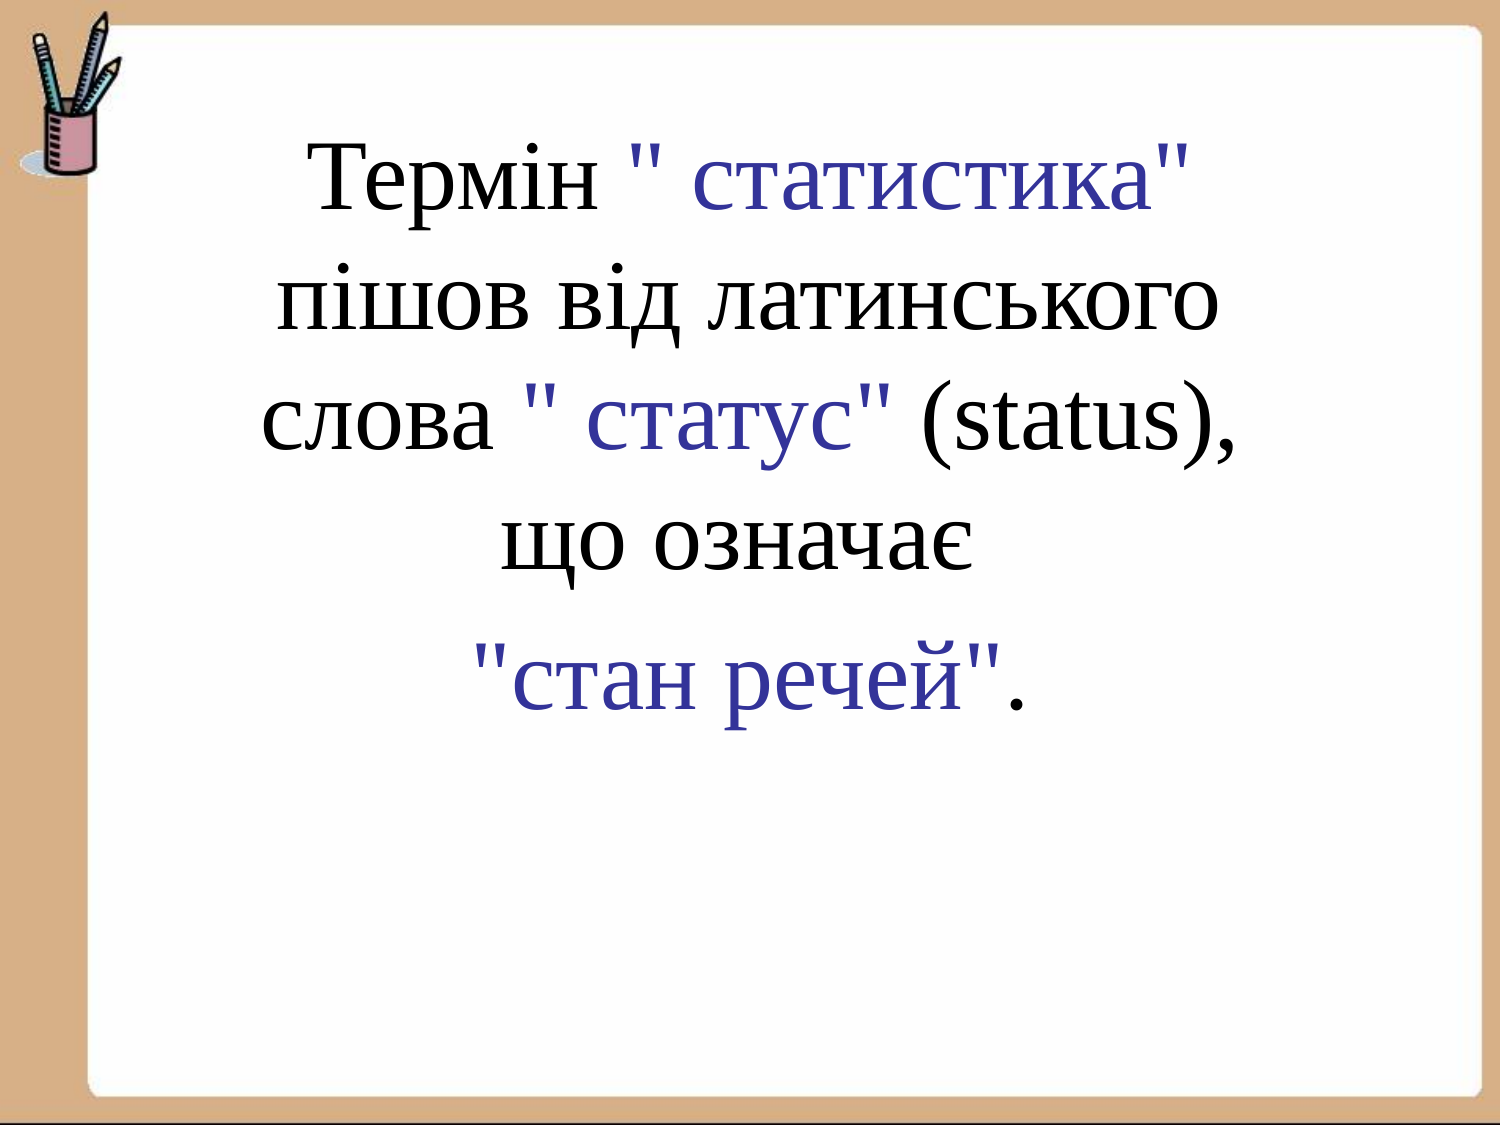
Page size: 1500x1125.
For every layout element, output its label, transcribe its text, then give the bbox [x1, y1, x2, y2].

subtitle Термін " статистика" пішов від латинського слова " статус" (status), що означає "стан речей". [224, 101, 1276, 1036]
picture [0, 0, 1500, 1125]
